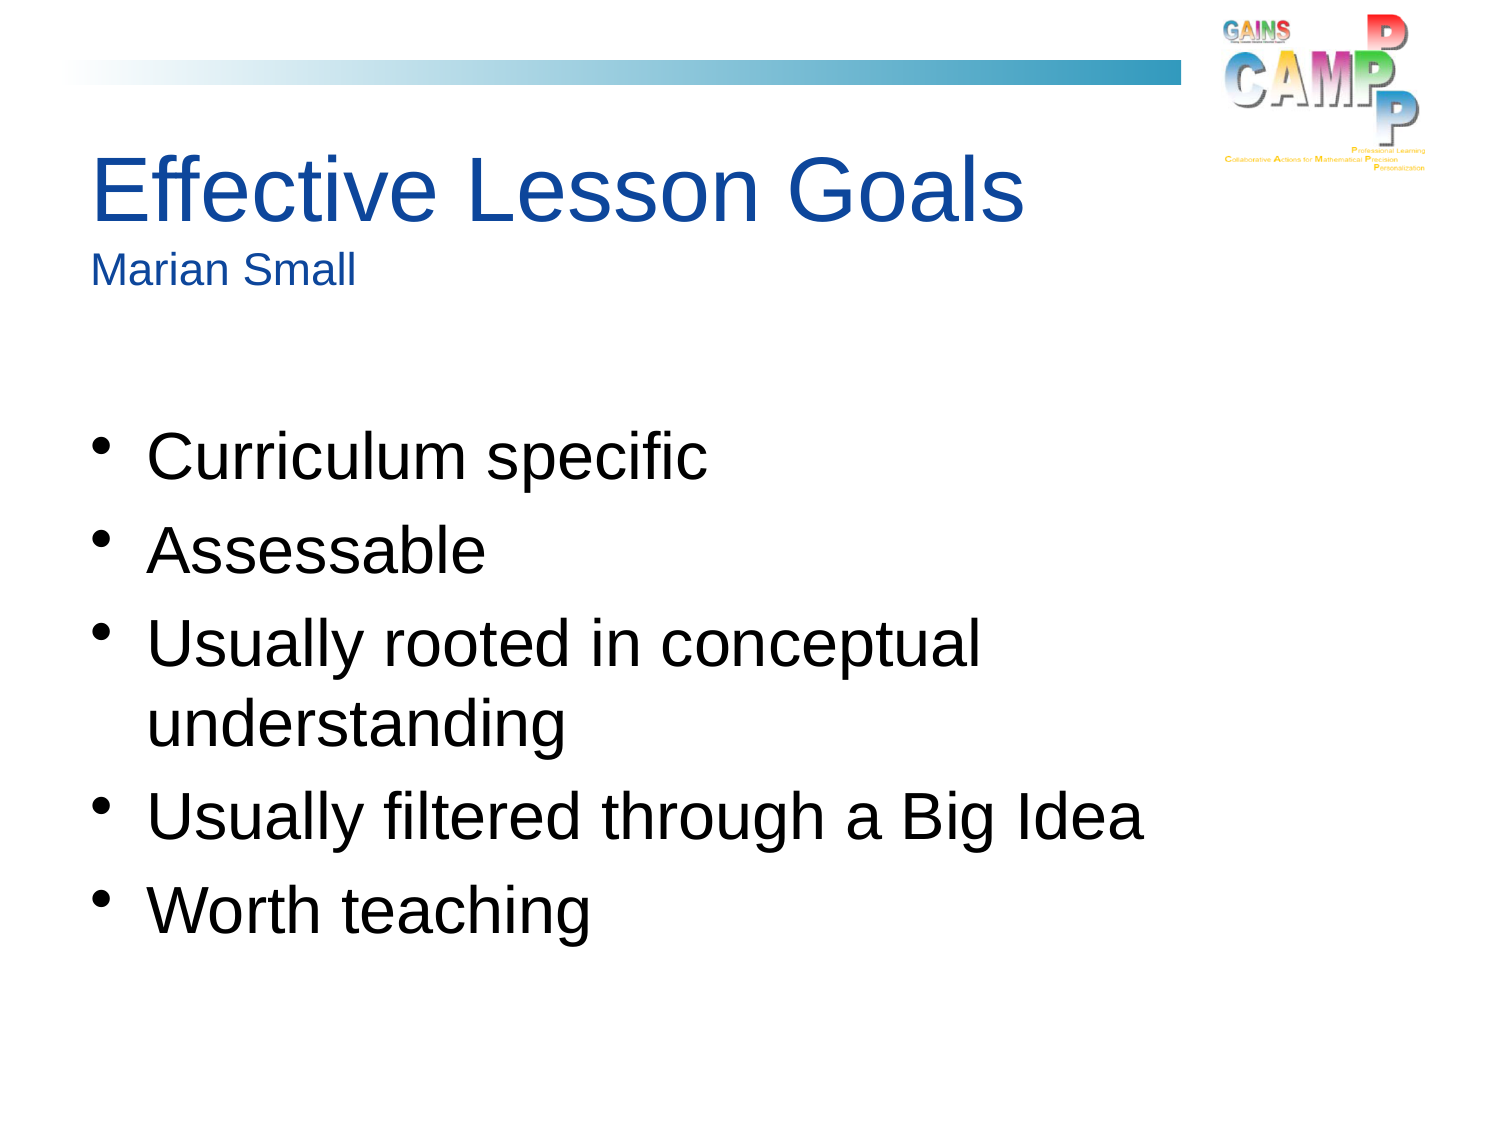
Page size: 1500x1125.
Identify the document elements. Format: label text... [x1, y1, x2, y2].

list Curriculum specific Assessable Usually rooted in conceptual understanding Usually filtered through a Big Idea Worth teaching [74, 312, 1426, 1088]
picture [1204, 0, 1442, 190]
title Effective Lesson Goals Marian Small [74, 124, 1426, 301]
